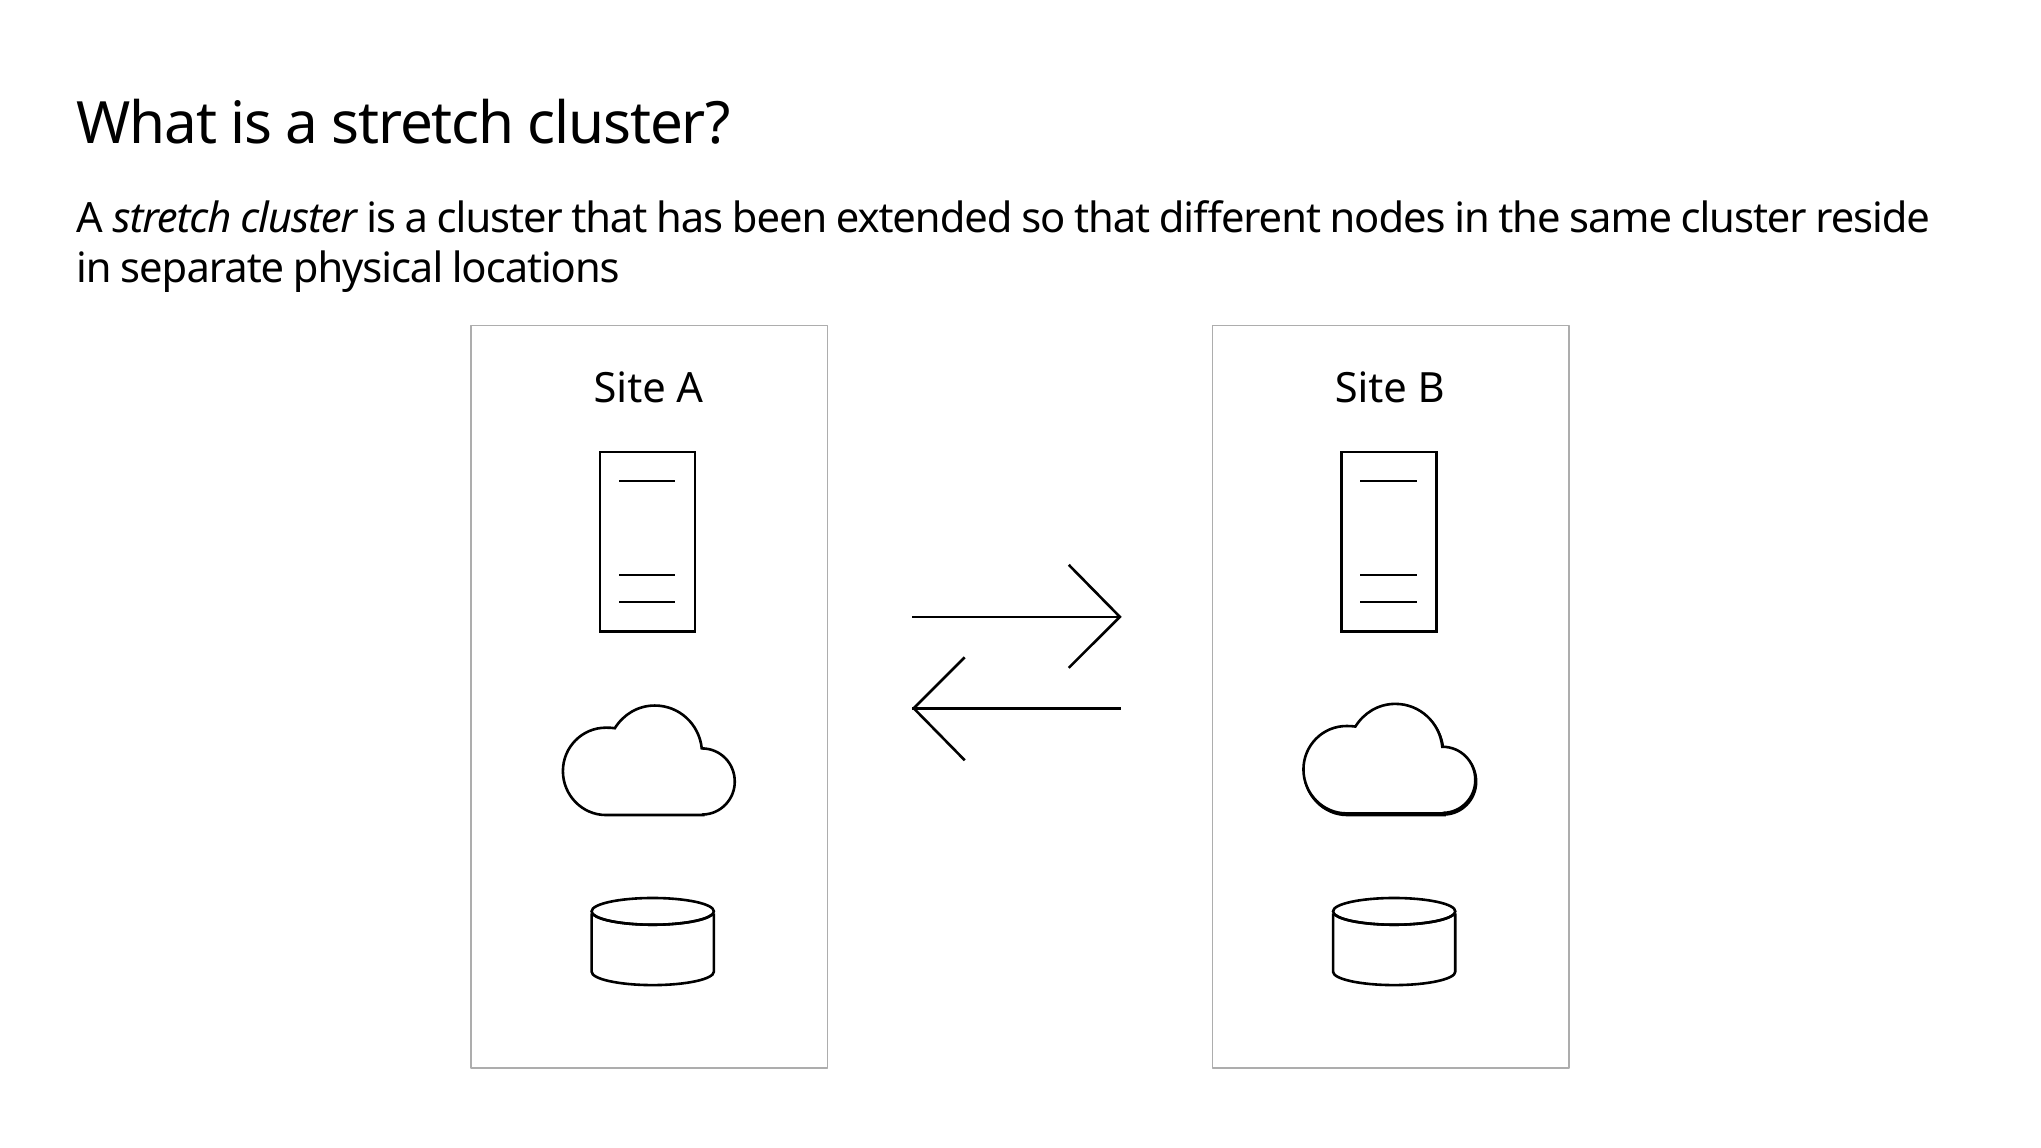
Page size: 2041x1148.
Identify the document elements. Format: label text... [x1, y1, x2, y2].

title What is a stretch cluster? [76, 93, 1968, 161]
list A stretch cluster is a cluster that has been extended so that different nodes in the same cluster reside in separate physical locations [76, 187, 1968, 299]
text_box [470, 325, 1570, 1069]
